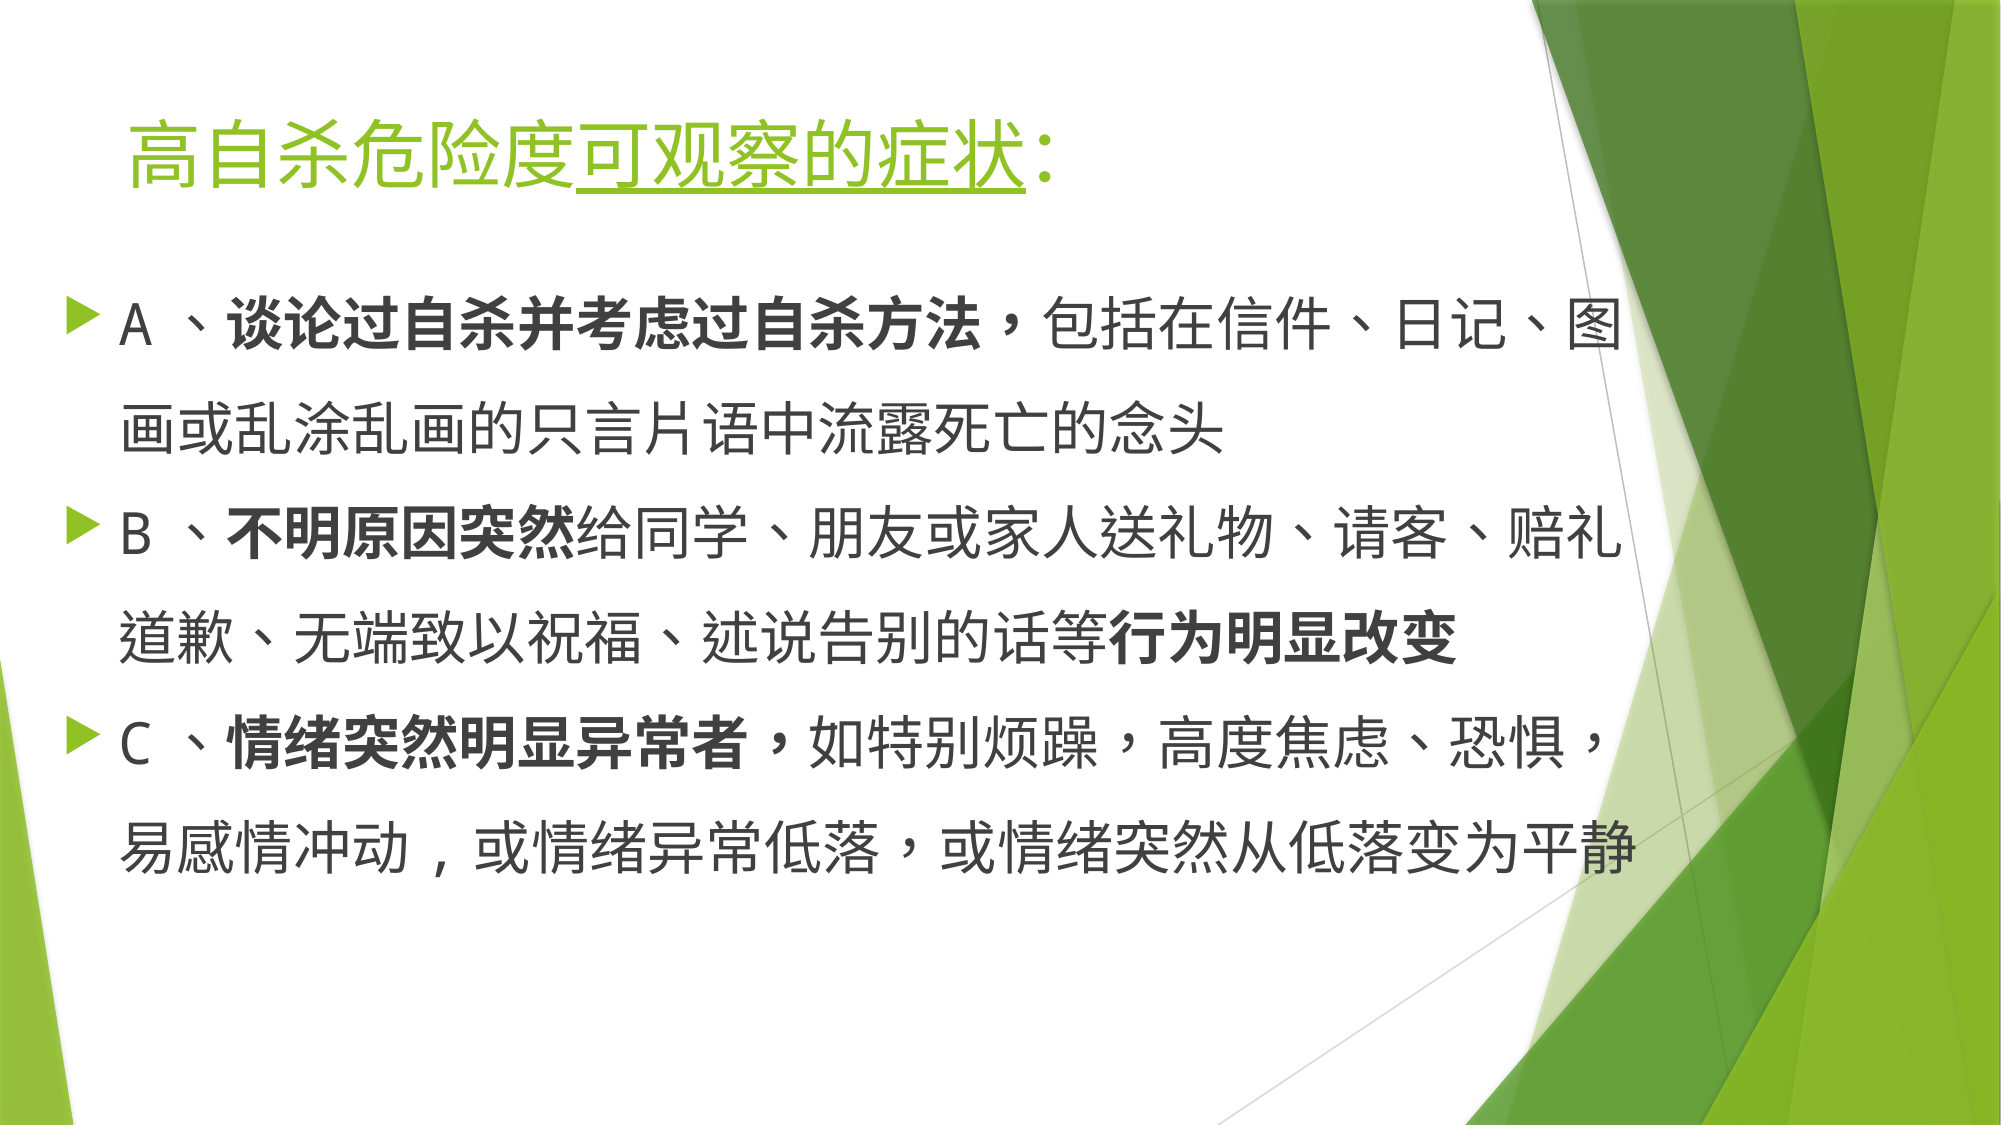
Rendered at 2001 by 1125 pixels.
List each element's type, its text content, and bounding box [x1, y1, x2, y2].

title 高自杀危险度可观察的症状： [111, 99, 1522, 244]
list A、谈论过自杀并考虑过自杀方法，包括在信件、日记、图画或乱涂乱画的只言片语中流露死亡的念头 B、不明原因突然给同学、朋友或家人送礼物、请客、赔礼道歉、无端致以祝福、述说告别的话等行为明显改变 C、情绪突然明显异常者，如特别烦躁，高度焦虑、恐惧，易感情冲动,或情绪异常低落，或情绪突然从低落变为平静 [47, 244, 1656, 881]
